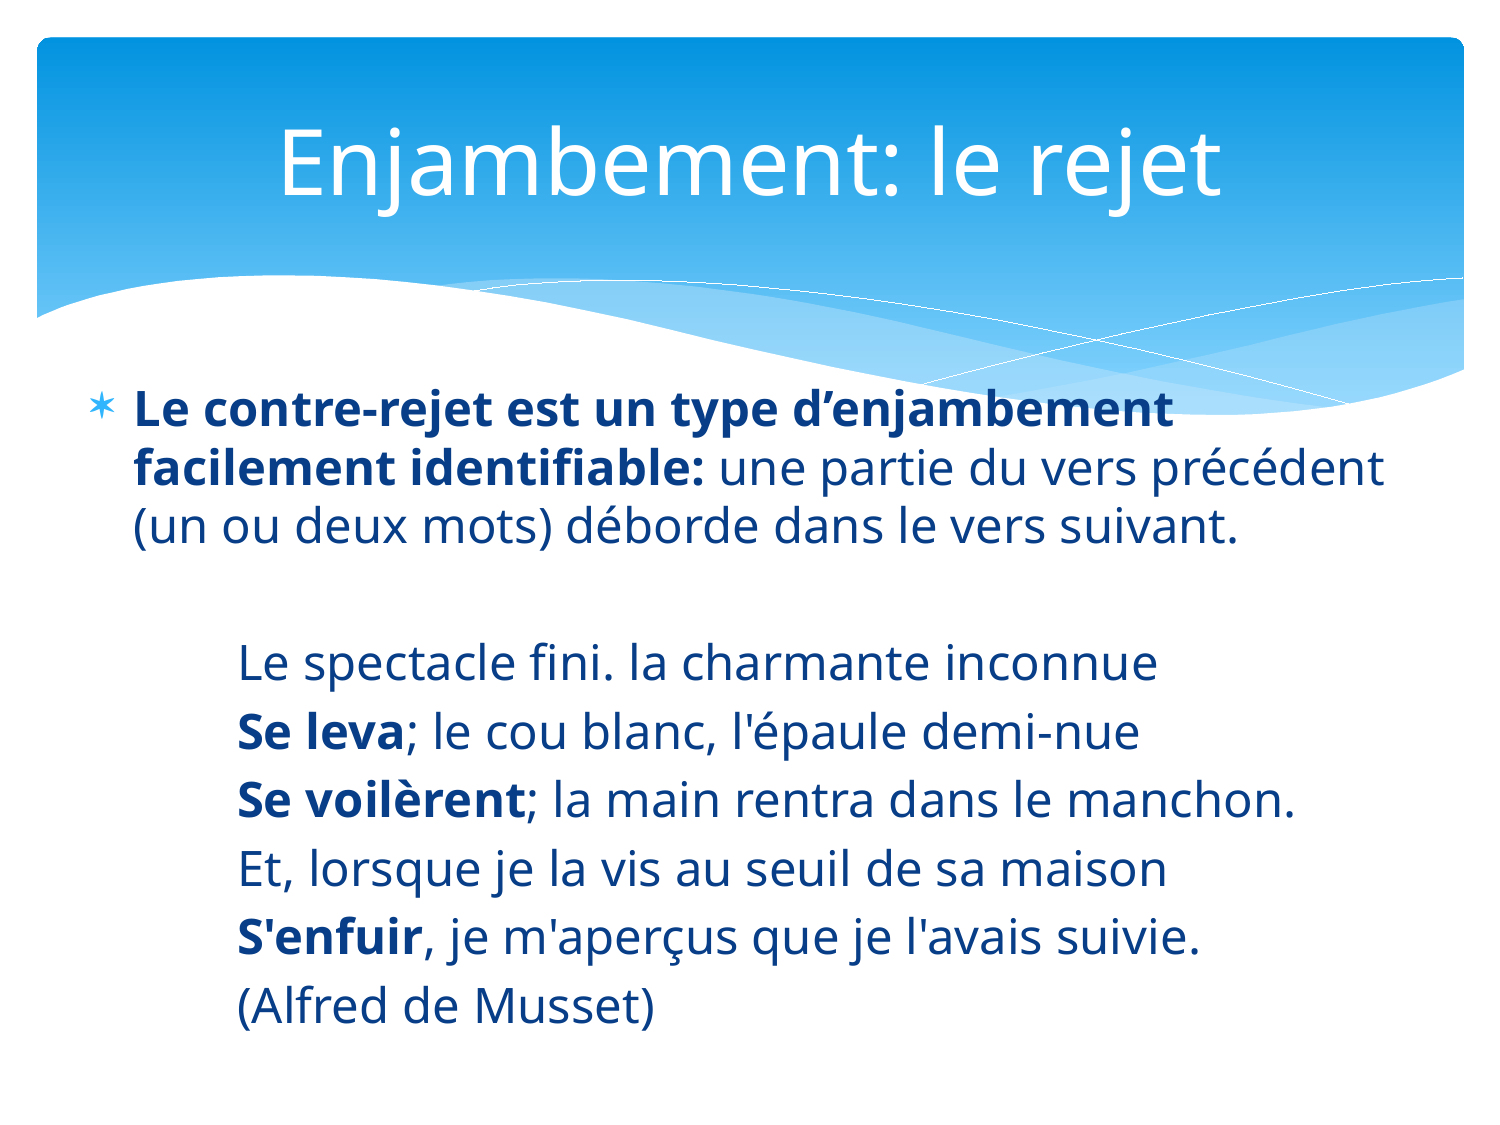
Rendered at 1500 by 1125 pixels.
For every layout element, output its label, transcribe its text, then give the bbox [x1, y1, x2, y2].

title Enjambement: le rejet [75, 55, 1425, 261]
list Le contre-rejet est un type d’enjambement facilement identifiable: une partie du vers précédent (un ou deux mots) déborde dans le vers suivant. Le spectacle fini. la charmante inconnue Se leva; le cou blanc, l'épaule demi-nue Se voilèrent; la main rentra dans le manchon. Et, lorsque je la vis au seuil de sa maison S'enfuir, je m'aperçus que je l'avais suivie. (Alfred de Musset) [75, 369, 1425, 1091]
